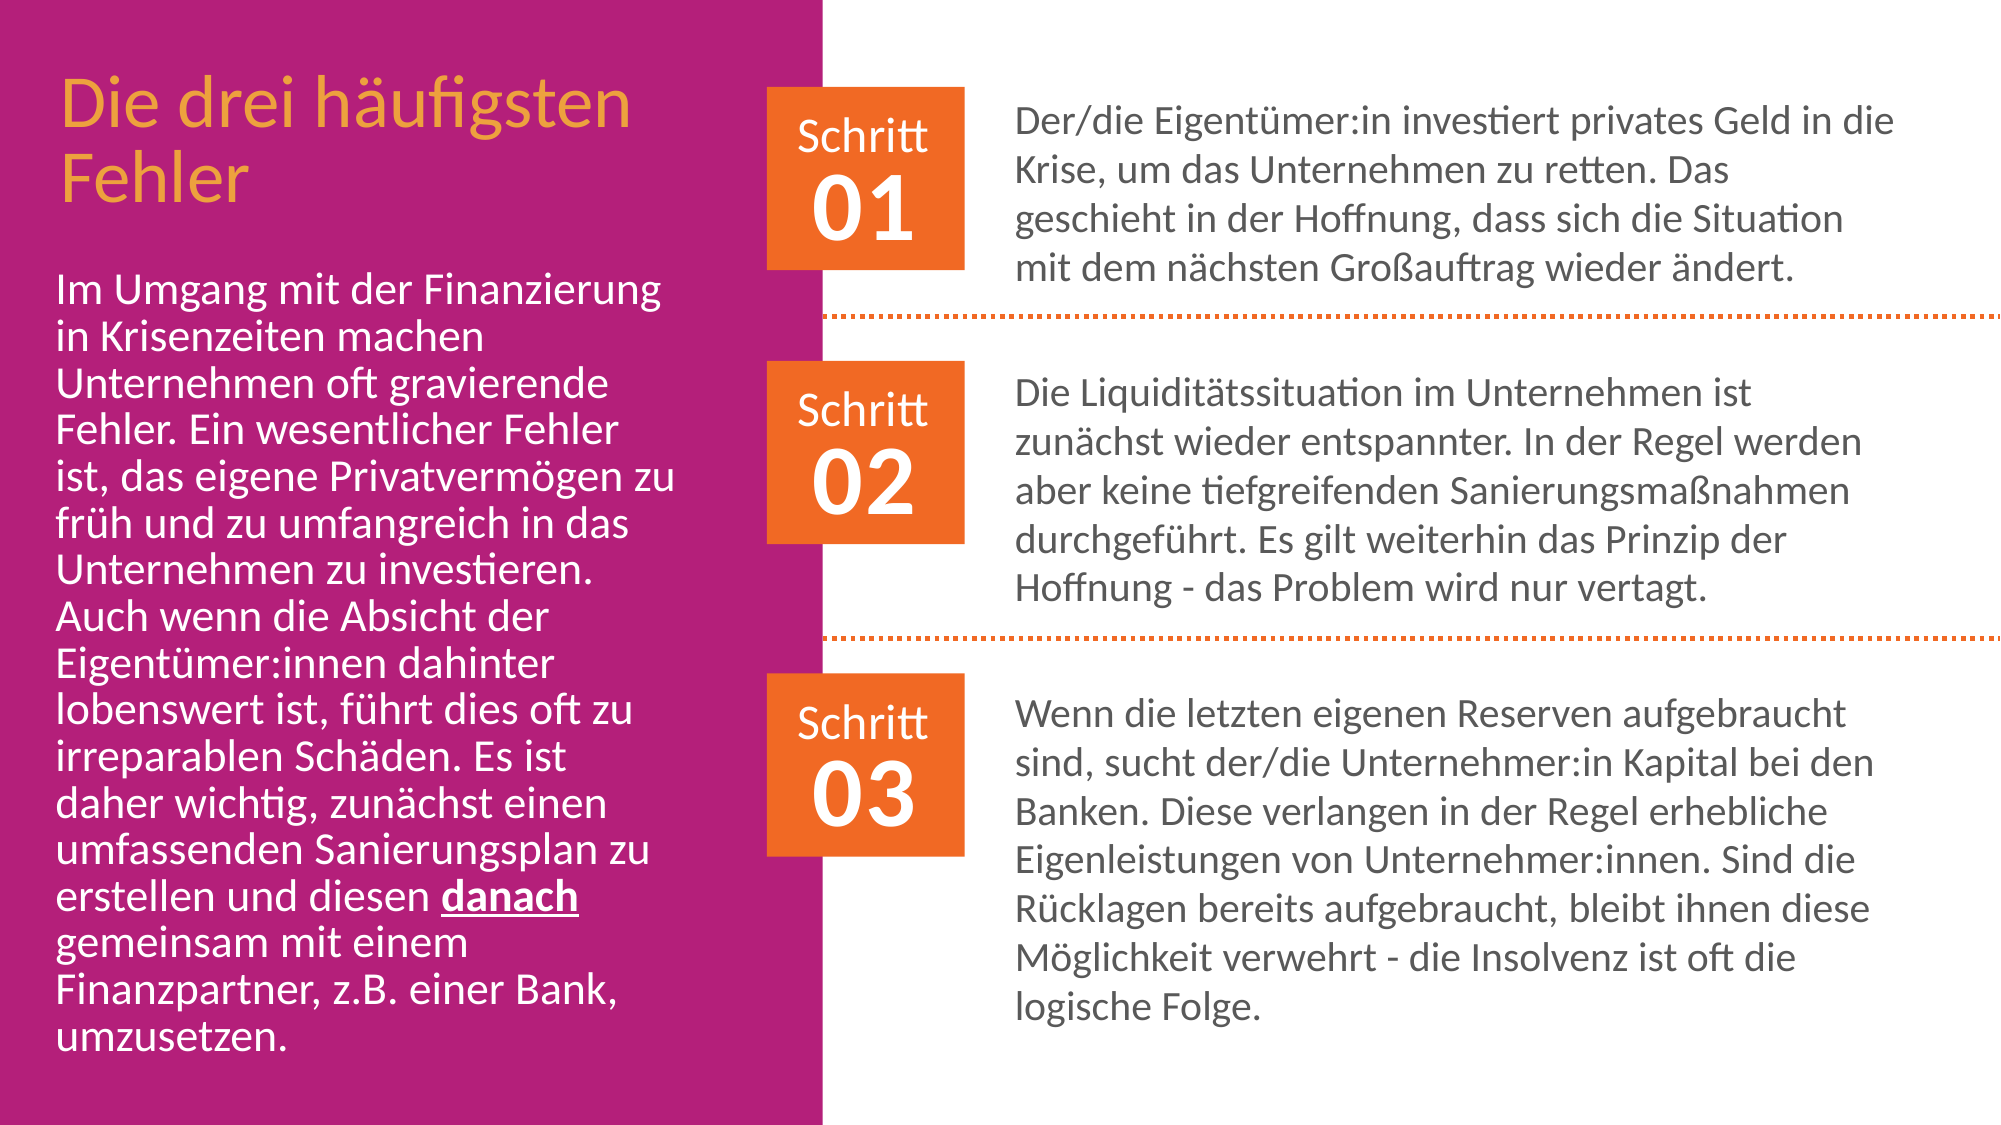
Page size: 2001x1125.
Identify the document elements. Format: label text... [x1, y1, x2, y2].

list Die drei häufigsten Fehler [44, 59, 684, 260]
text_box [766, 360, 965, 545]
text_box Im Umgang mit der Finanzierung in Krisenzeiten machen Unternehmen oft gravierende Fehler. Ein wesentlicher Fehler ist, das eigene Privatvermögen zu früh und zu umfangreich in das Unternehmen zu investieren. Auch wenn die Absicht der Eigentümer:innen dahinter lobenswert ist, führt dies oft zu irreparablen Schäden. Es ist daher wichtig, zunächst einen umfassenden Sanierungsplan zu erstellen und diesen danach gemeinsam mit einem Finanzpartner, z.B. einer Bank, umzusetzen. [42, 260, 698, 1068]
text_box [0, 0, 824, 1125]
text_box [766, 86, 965, 271]
text_box Der/die Eigentümer:in investiert privates Geld in die Krise, um das Unternehmen zu retten. Das geschieht in der Hoffnung, dass sich die Situation mit dem nächsten Großauftrag wieder ändert. Die Liquiditätssituation im Unternehmen ist zunächst wieder entspannter. In der Regel werden aber keine tiefgreifenden Sanierungsmaßnahmen durchgeführt. Es gilt weiterhin das Prinzip der Hoffnung - das Problem wird nur vertagt. Wenn die letzten eigenen Reserven aufgebraucht sind, sucht der/die Unternehmer:in Kapital bei den Banken. Diese verlangen in der Regel erhebliche Eigenleistungen von Unternehmer:innen. Sind die Rücklagen bereits aufgebraucht, bleibt ihnen diese Möglichkeit verwehrt - die Insolvenz ist oft die logische Folge. [999, 317, 1915, 638]
text_box Der/die Eigentümer:in investiert privates Geld in die Krise, um das Unternehmen zu retten. Das geschieht in der Hoffnung, dass sich die Situation mit dem nächsten Großauftrag wieder ändert. Die Liquiditätssituation im Unternehmen ist zunächst wieder entspannter. In der Regel werden aber keine tiefgreifenden Sanierungsmaßnahmen durchgeführt. Es gilt weiterhin das Prinzip der Hoffnung - das Problem wird nur vertagt. Wenn die letzten eigenen Reserven aufgebraucht sind, sucht der/die Unternehmer:in Kapital bei den Banken. Diese verlangen in der Regel erhebliche Eigenleistungen von Unternehmer:innen. Sind die Rücklagen bereits aufgebraucht, bleibt ihnen diese Möglichkeit verwehrt - die Insolvenz ist oft die logische Folge. [999, 86, 1915, 316]
text_box Der/die Eigentümer:in investiert privates Geld in die Krise, um das Unternehmen zu retten. Das geschieht in der Hoffnung, dass sich die Situation mit dem nächsten Großauftrag wieder ändert. Die Liquiditätssituation im Unternehmen ist zunächst wieder entspannter. In der Regel werden aber keine tiefgreifenden Sanierungsmaßnahmen durchgeführt. Es gilt weiterhin das Prinzip der Hoffnung - das Problem wird nur vertagt. Wenn die letzten eigenen Reserven aufgebraucht sind, sucht der/die Unternehmer:in Kapital bei den Banken. Diese verlangen in der Regel erhebliche Eigenleistungen von Unternehmer:innen. Sind die Rücklagen bereits aufgebraucht, bleibt ihnen diese Möglichkeit verwehrt - die Insolvenz ist oft die logische Folge. [999, 639, 1915, 1036]
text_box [766, 673, 965, 857]
